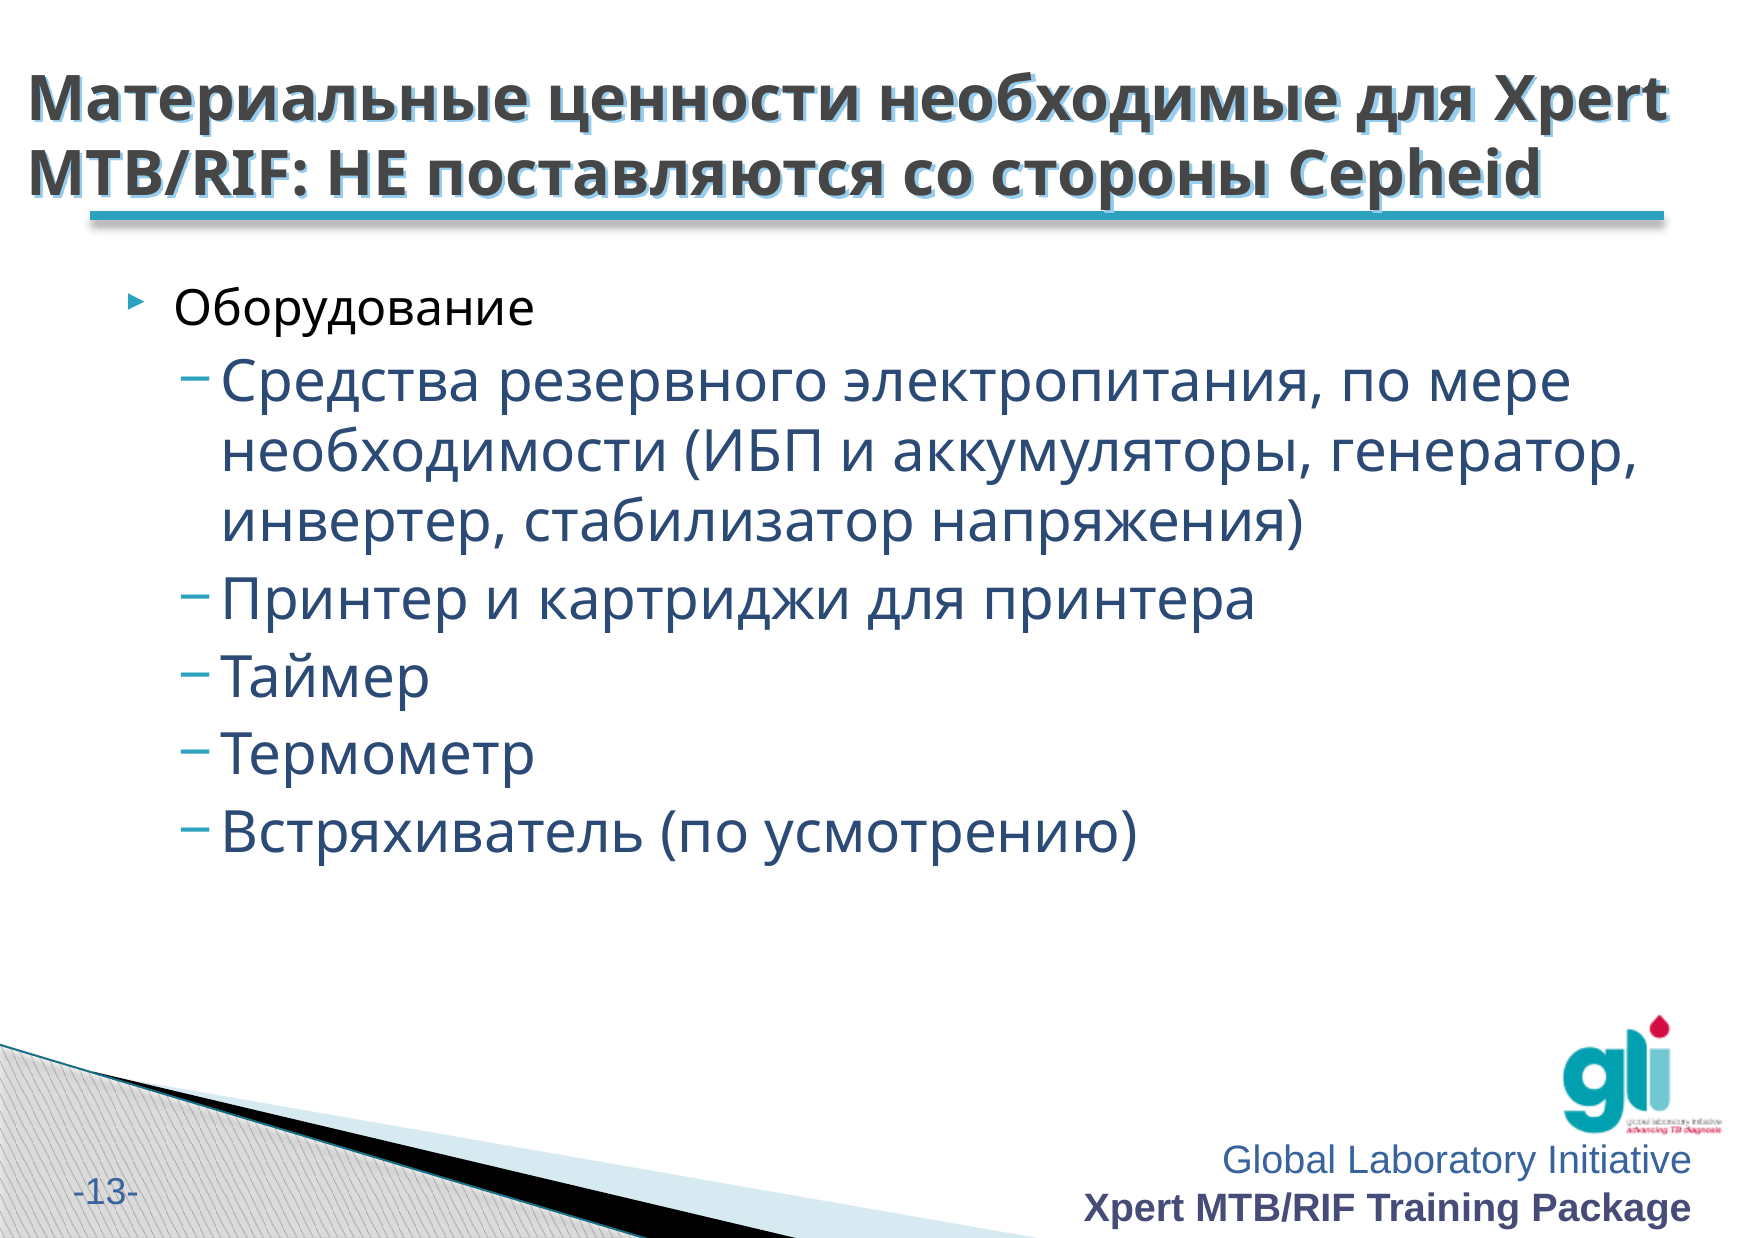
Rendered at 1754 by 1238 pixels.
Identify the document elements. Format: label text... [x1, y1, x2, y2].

list Оборудование Средства резервного электропитания, по мере необходимости (ИБП и аккумуляторы, генератор, инвертер, стабилизатор напряжения) Принтер и картриджи для принтера Таймер Термометр Встряхиватель (по усмотрению) [87, 267, 1666, 996]
picture [1553, 1011, 1727, 1139]
title Материальные ценности необходимые для Xpert MTB/RIF: НЕ поставляются со стороны Cepheid [26, 49, 1716, 216]
